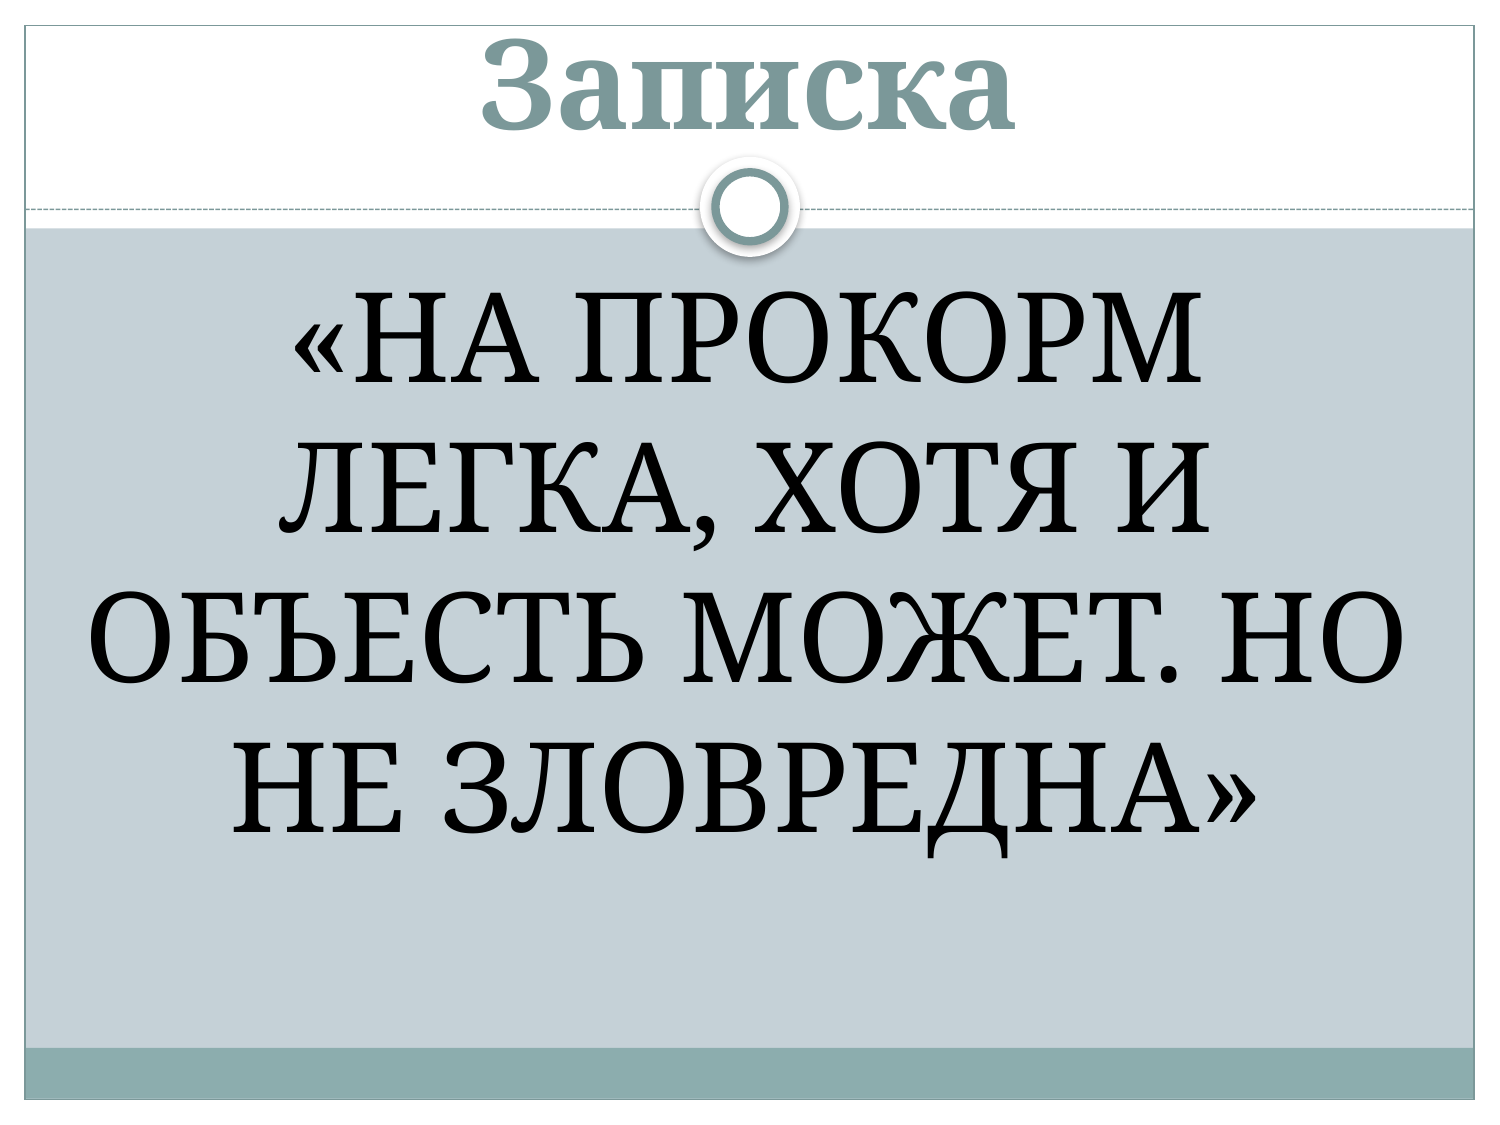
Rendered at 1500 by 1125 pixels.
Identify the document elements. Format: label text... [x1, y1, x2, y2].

list «НА ПРОКОРМ ЛЕГКА, ХОТЯ И ОБЪЕСТЬ МОЖЕТ. НО НЕ ЗЛОВРЕДНА» [49, 250, 1445, 1001]
title Записка [49, 37, 1450, 162]
